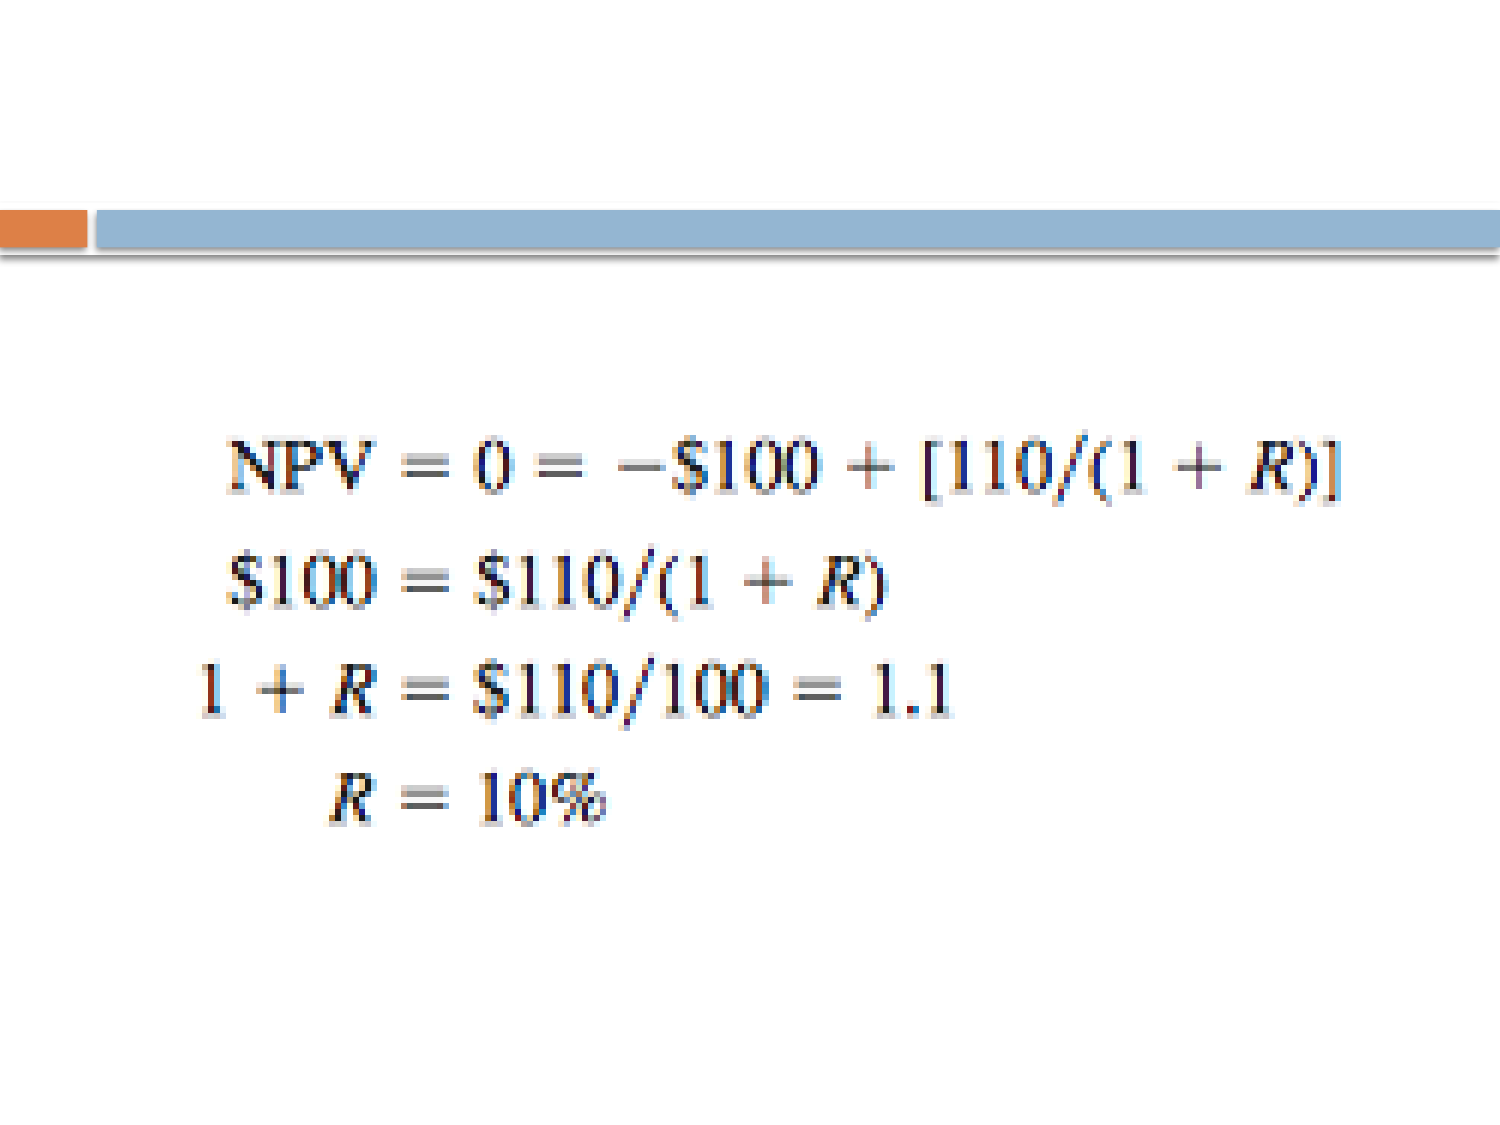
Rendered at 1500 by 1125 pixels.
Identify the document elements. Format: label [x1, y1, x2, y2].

list [100, 262, 1439, 1001]
